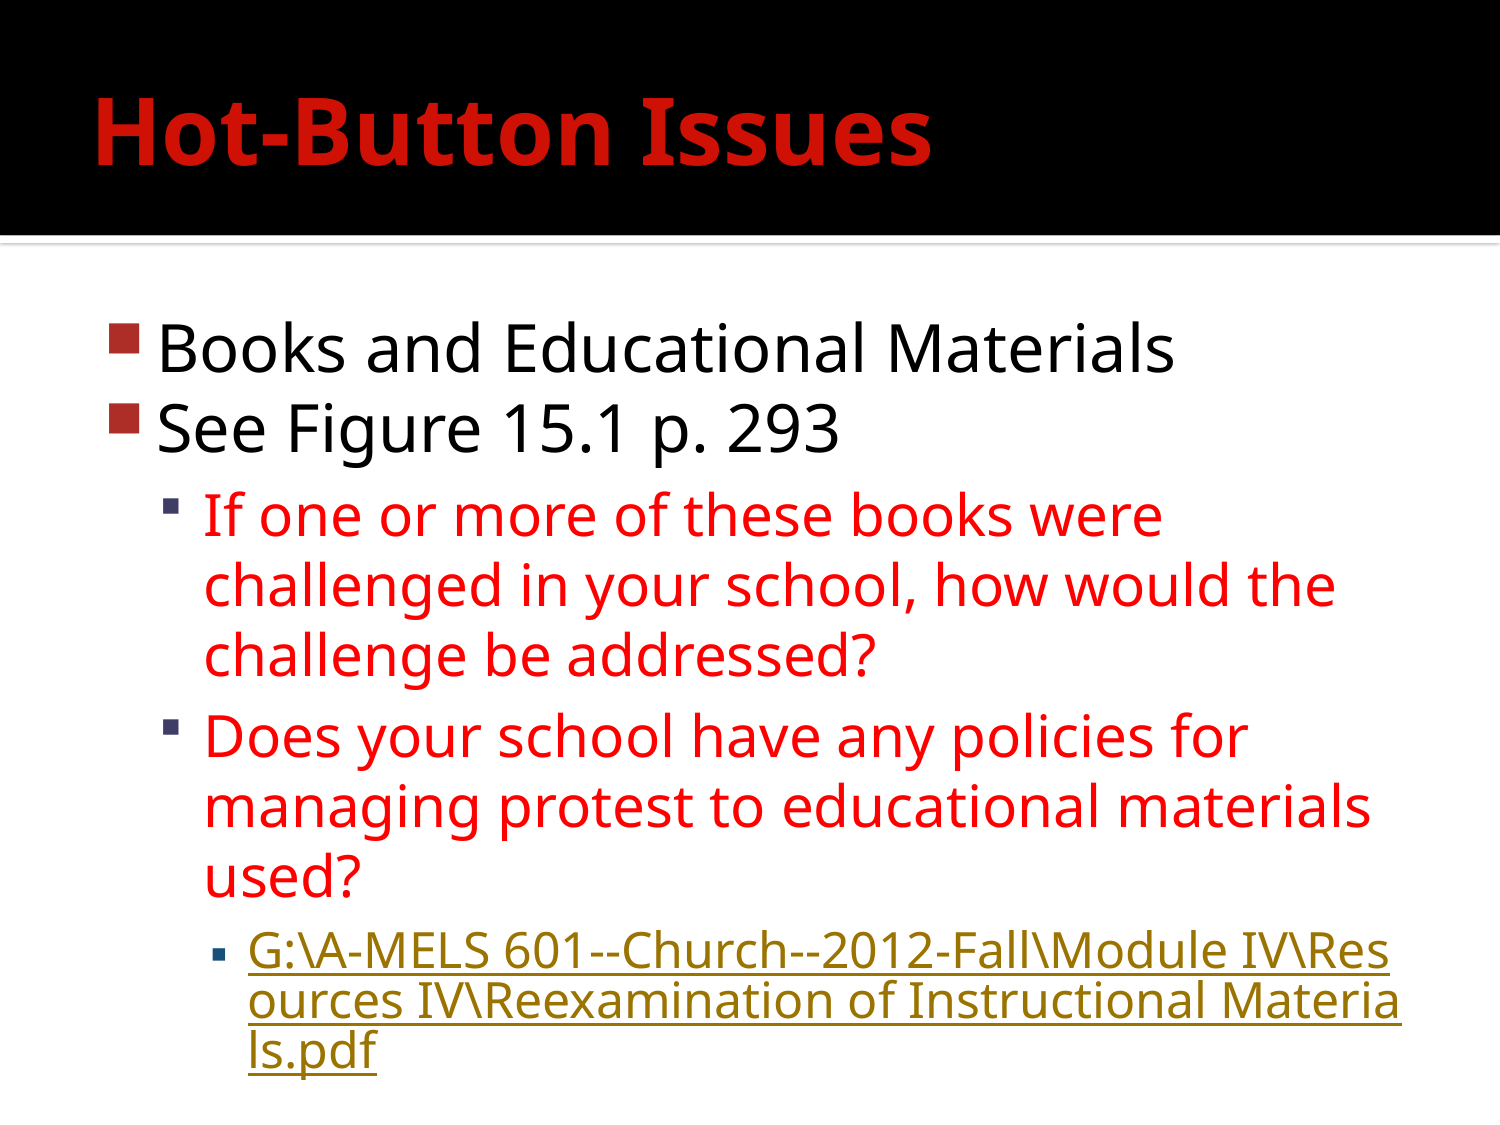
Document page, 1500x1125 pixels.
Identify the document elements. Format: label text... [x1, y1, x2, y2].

list Books and Educational Materials See Figure 15.1 p. 293 If one or more of these books were challenged in your school, how would the challenge be addressed? Does your school have any policies for managing protest to educational materials used? G:\A-MELS 601--Church--2012-Fall\Module IV\Resources IV\Reexamination of Instructional Materials.pdf [75, 291, 1425, 1050]
title Hot-Button Issues [75, 25, 1425, 231]
